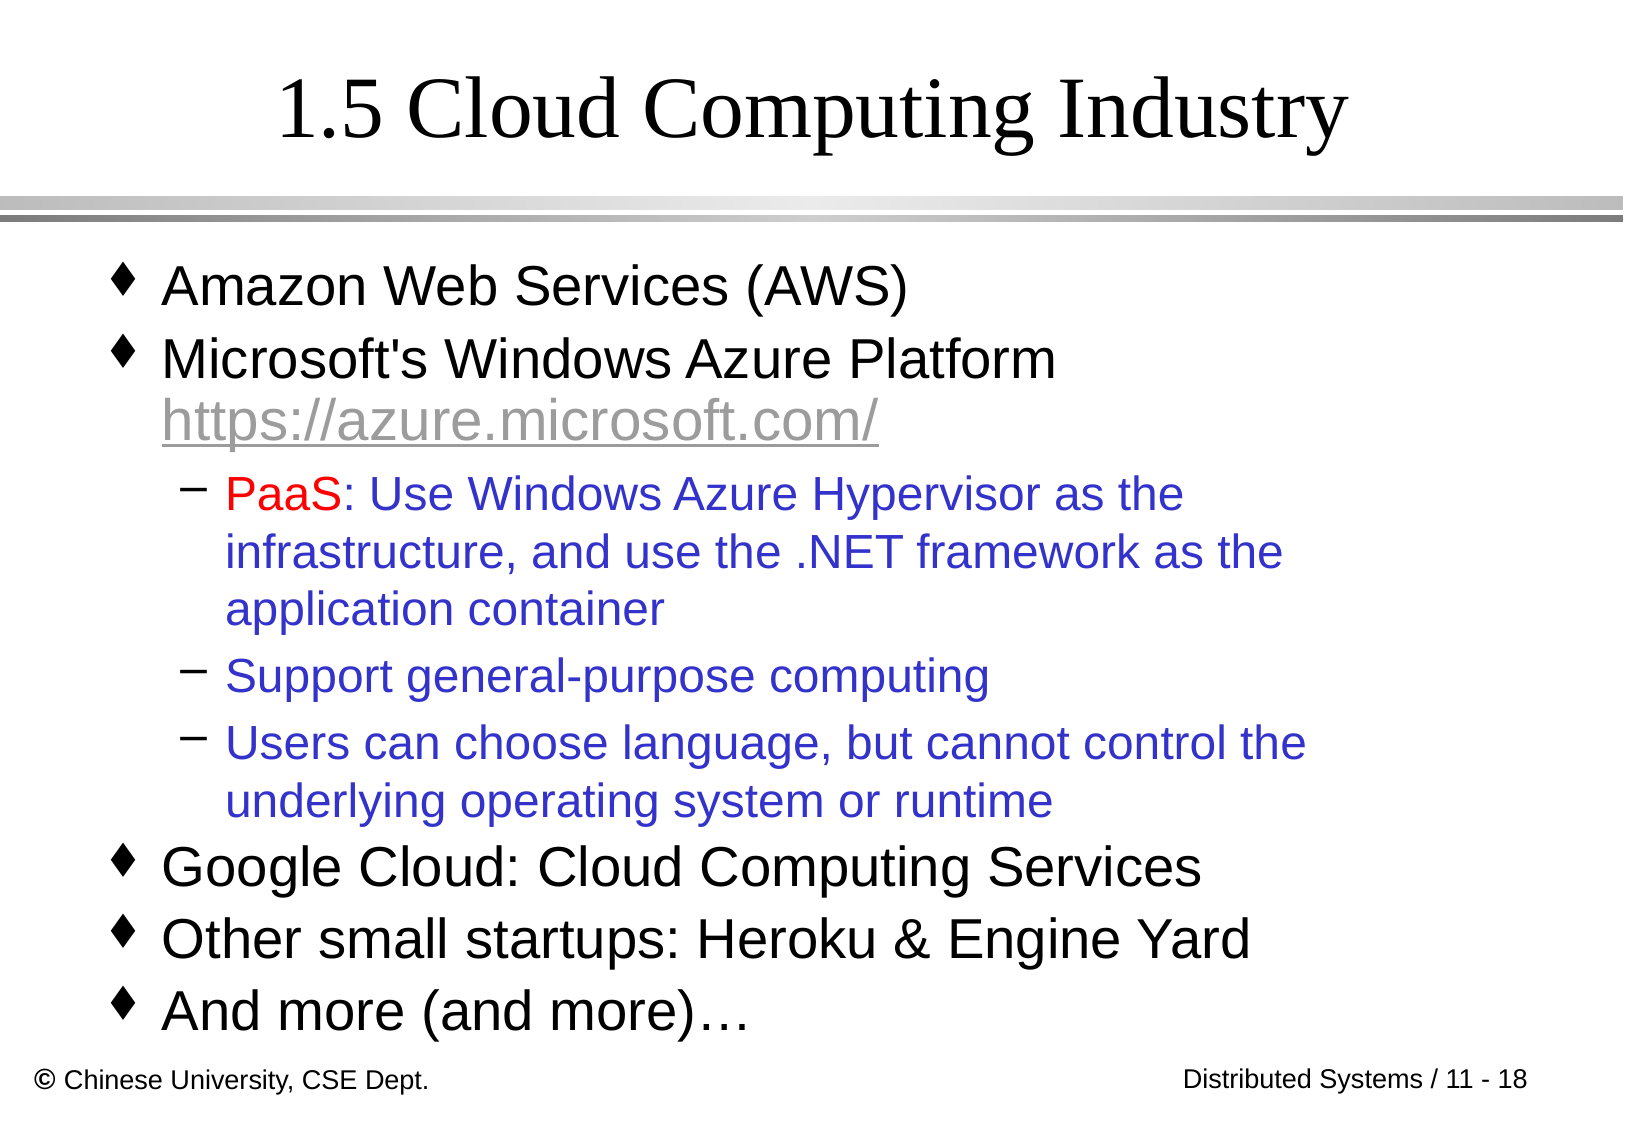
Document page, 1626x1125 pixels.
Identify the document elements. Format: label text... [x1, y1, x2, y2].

list Amazon Web Services (AWS) Microsoft's Windows Azure Platform https://azure.microsoft.com/ PaaS: Use Windows Azure Hypervisor as the infrastructure, and use the .NET framework as the application container Support general-purpose computing Users can choose language, but cannot control the underlying operating system or runtime Google Cloud: Cloud Computing Services Other small startups: Heroku & Engine Yard And more (and more)… [92, 249, 1506, 1038]
title 1.5 Cloud Computing Industry [50, 62, 1575, 163]
